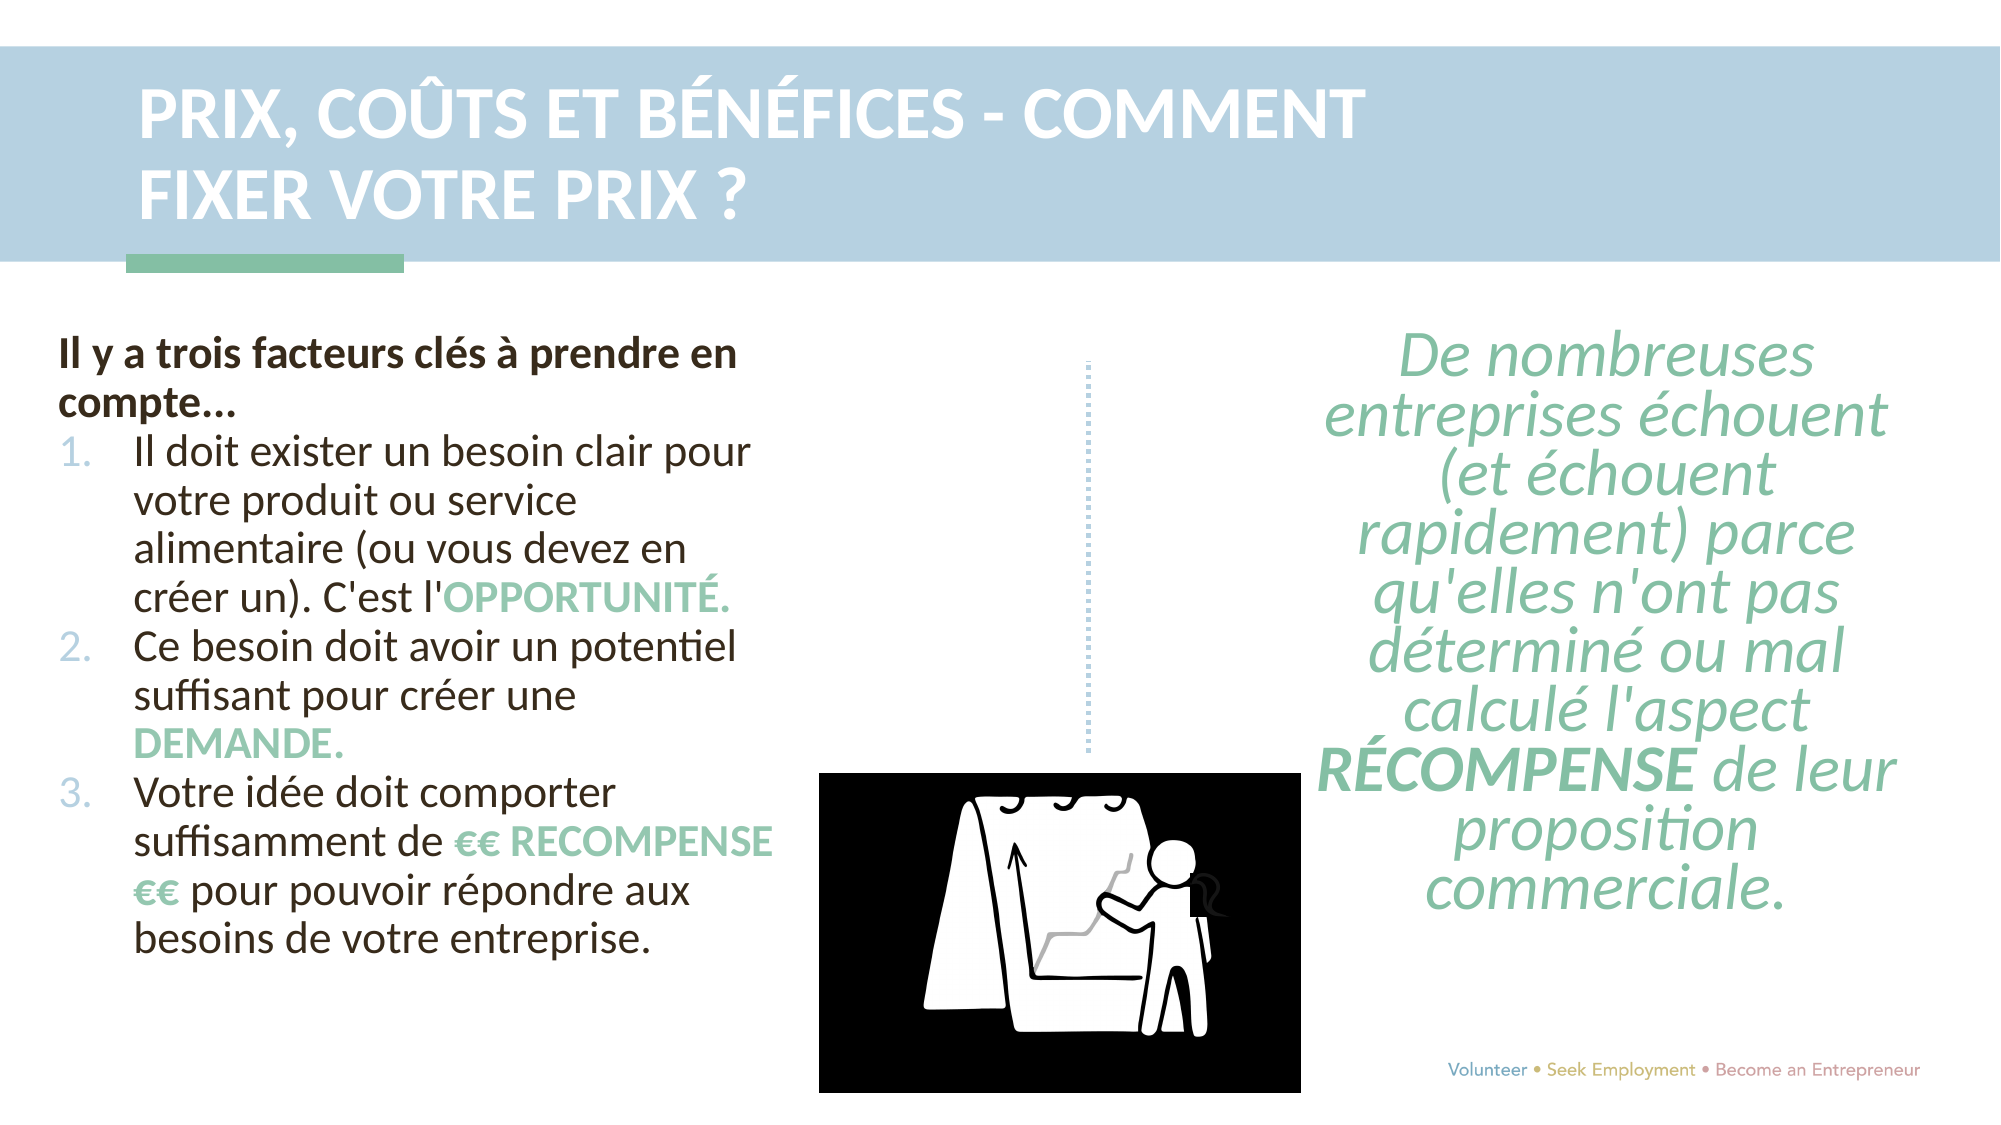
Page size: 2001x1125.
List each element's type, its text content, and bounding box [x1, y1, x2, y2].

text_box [819, 773, 1301, 1093]
text_box Il y a trois facteurs clés à prendre en compte... Il doit exister un besoin clair pour votre produit ou service alimentaire (ou vous devez en créer un). C'est l'OPPORTUNITÉ. Ce besoin doit avoir un potentiel suffisant pour créer une DEMANDE. Votre idée doit comporter suffisamment de €€ RECOMPENSE €€ pour pouvoir répondre aux besoins de votre entreprise. [43, 321, 794, 872]
text_box De nombreuses entreprises échouent (et échouent rapidement) parce qu'elles n'ont pas déterminé ou mal calculé l'aspect RÉCOMPENSE de leur proposition commerciale. [1268, 323, 1946, 586]
list PRIX, COÛTS ET BÉNÉFICES - COMMENT FIXER VOTRE PRIX ? [123, 62, 1427, 247]
picture [1418, 1046, 1971, 1103]
